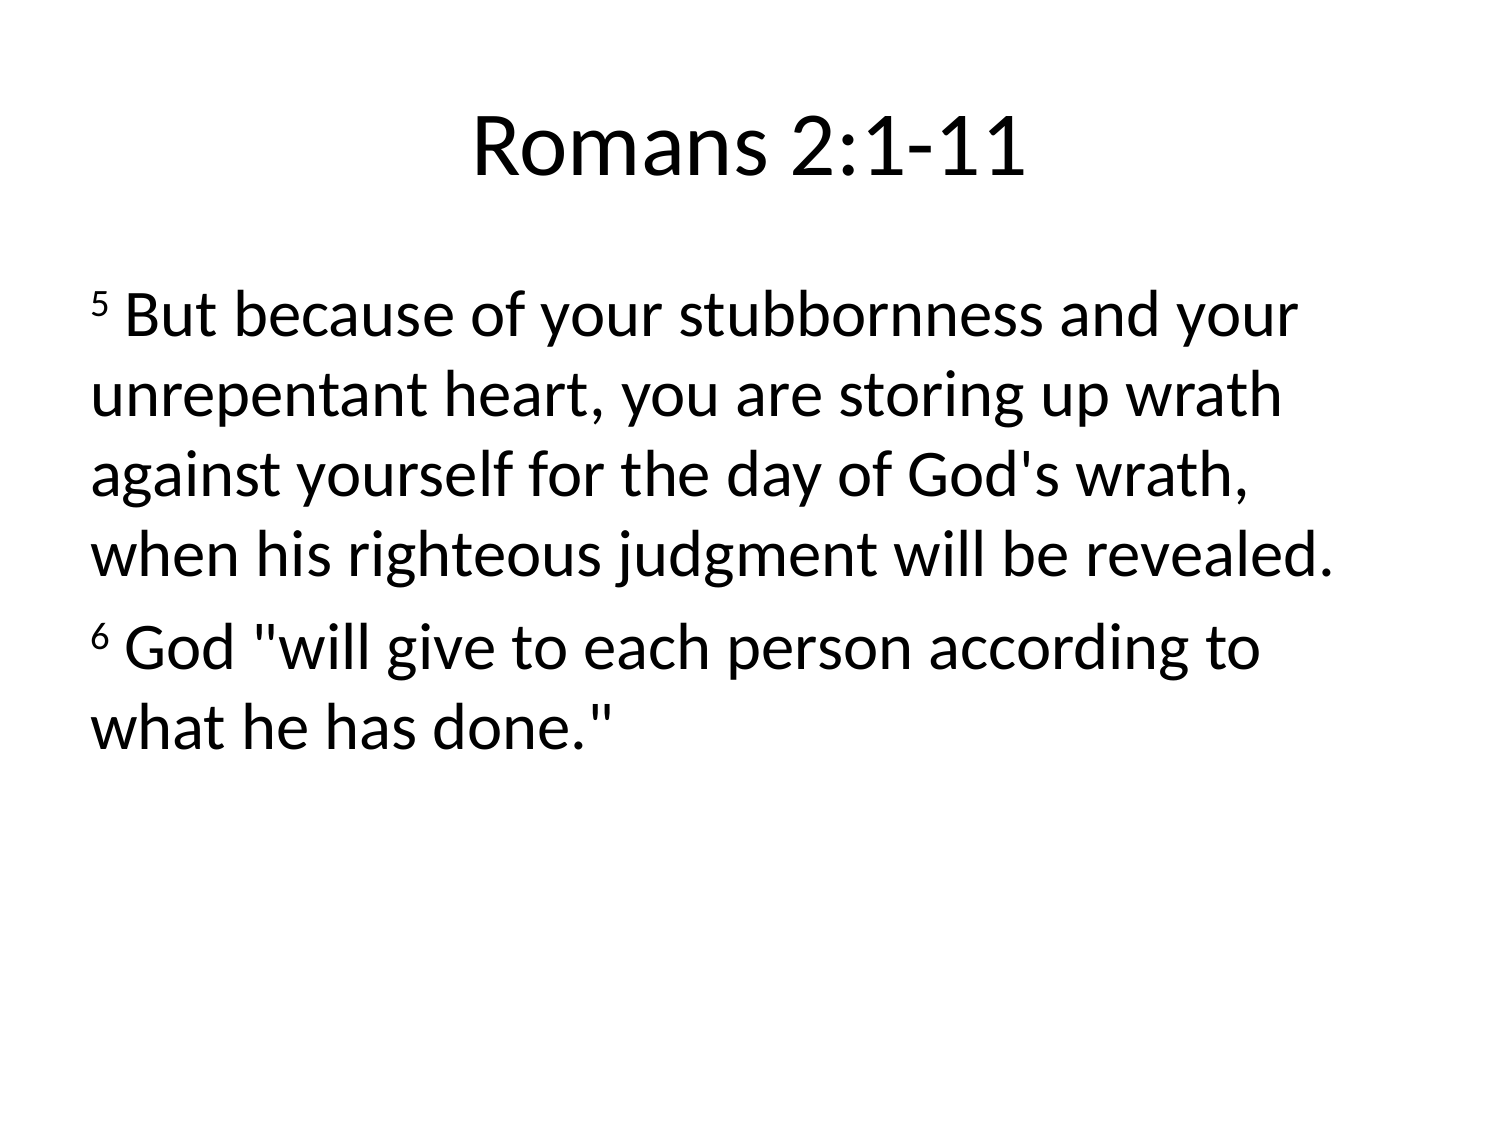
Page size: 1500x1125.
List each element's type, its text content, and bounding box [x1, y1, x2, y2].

title Romans 2:1-11 [75, 45, 1425, 233]
list 5 But because of your stubbornness and your unrepentant heart, you are storing up wrath against yourself for the day of God's wrath, when his righteous judgment will be revealed. 6 God "will give to each person according to what he has done." [75, 262, 1425, 1005]
